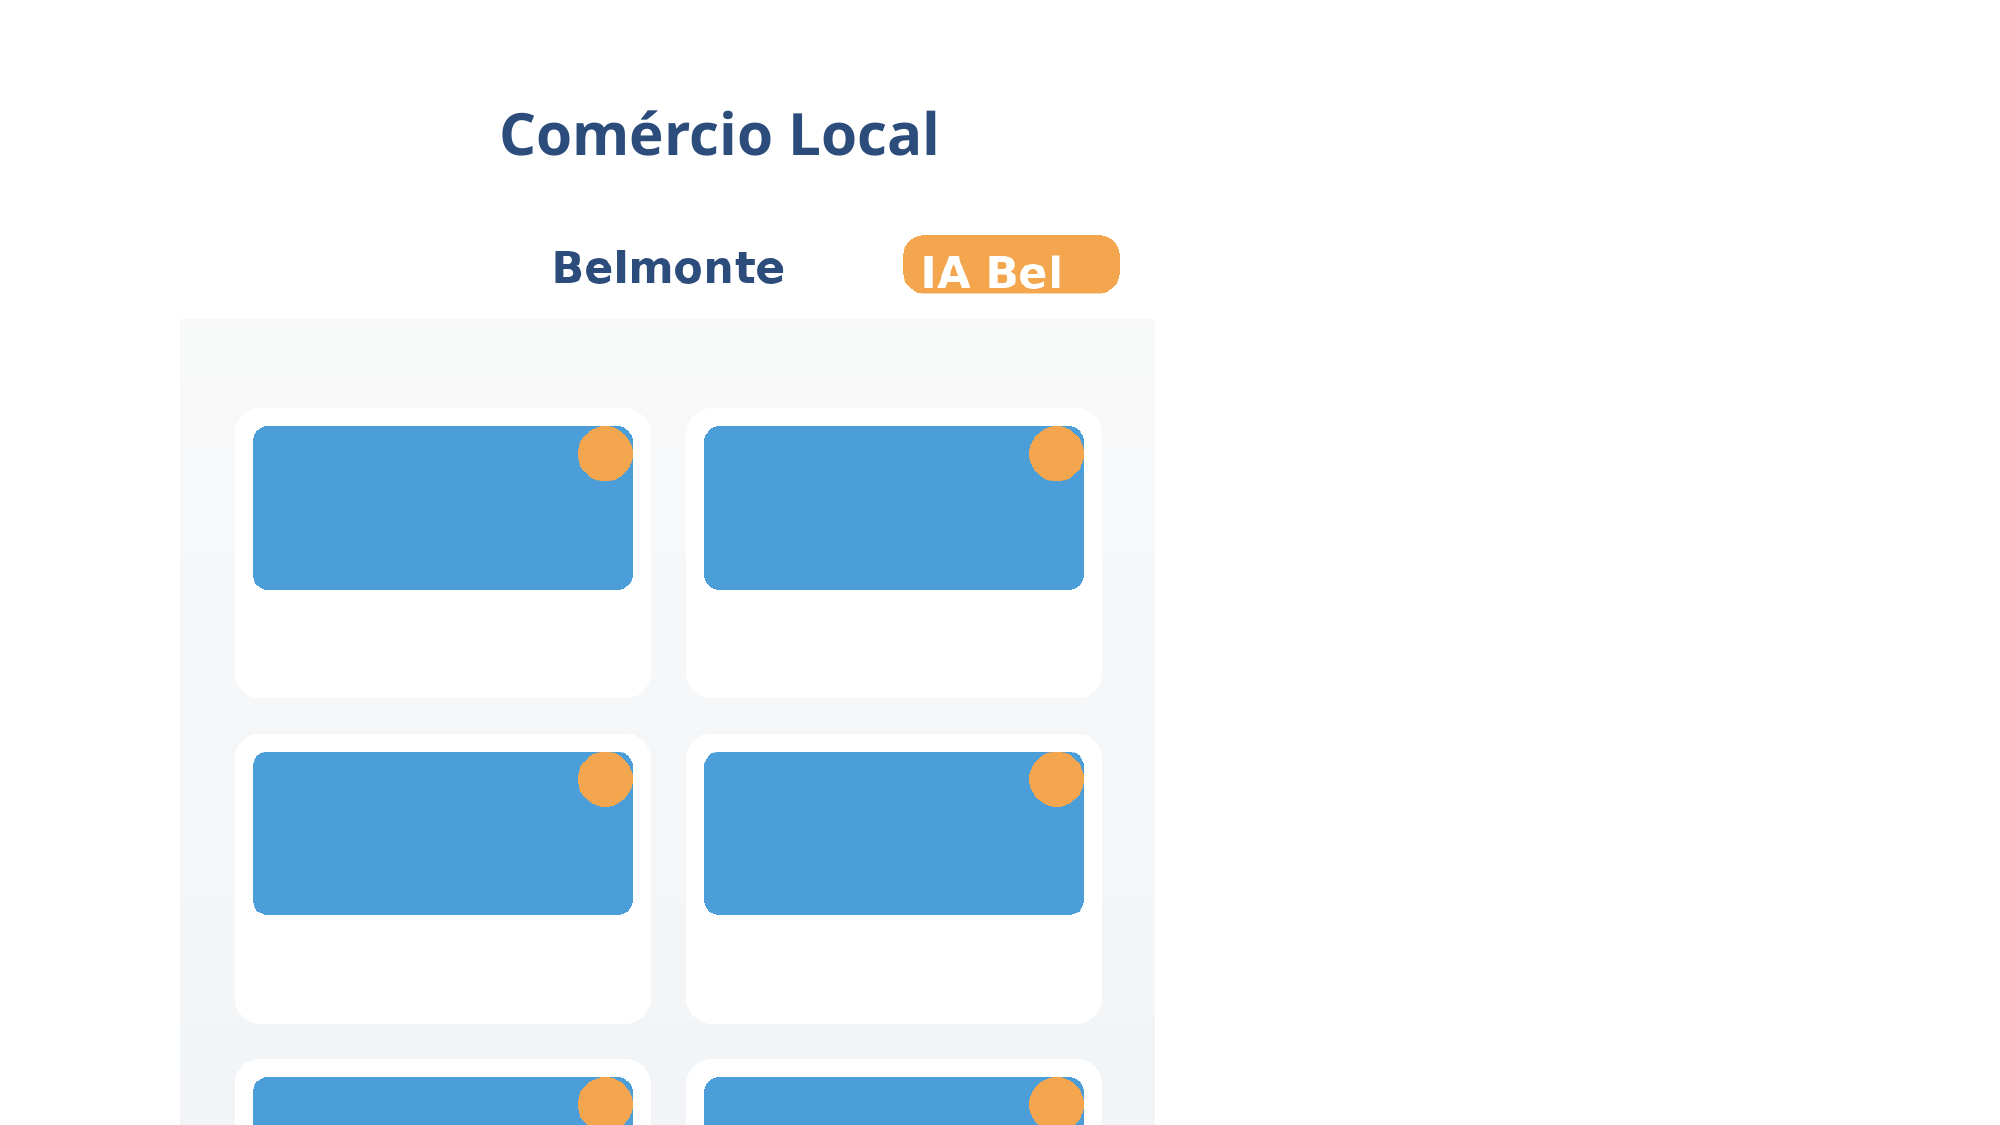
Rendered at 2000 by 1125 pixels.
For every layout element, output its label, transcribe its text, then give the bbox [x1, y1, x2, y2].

picture [179, 209, 1156, 1125]
text_box Comércio Local [484, 90, 956, 175]
